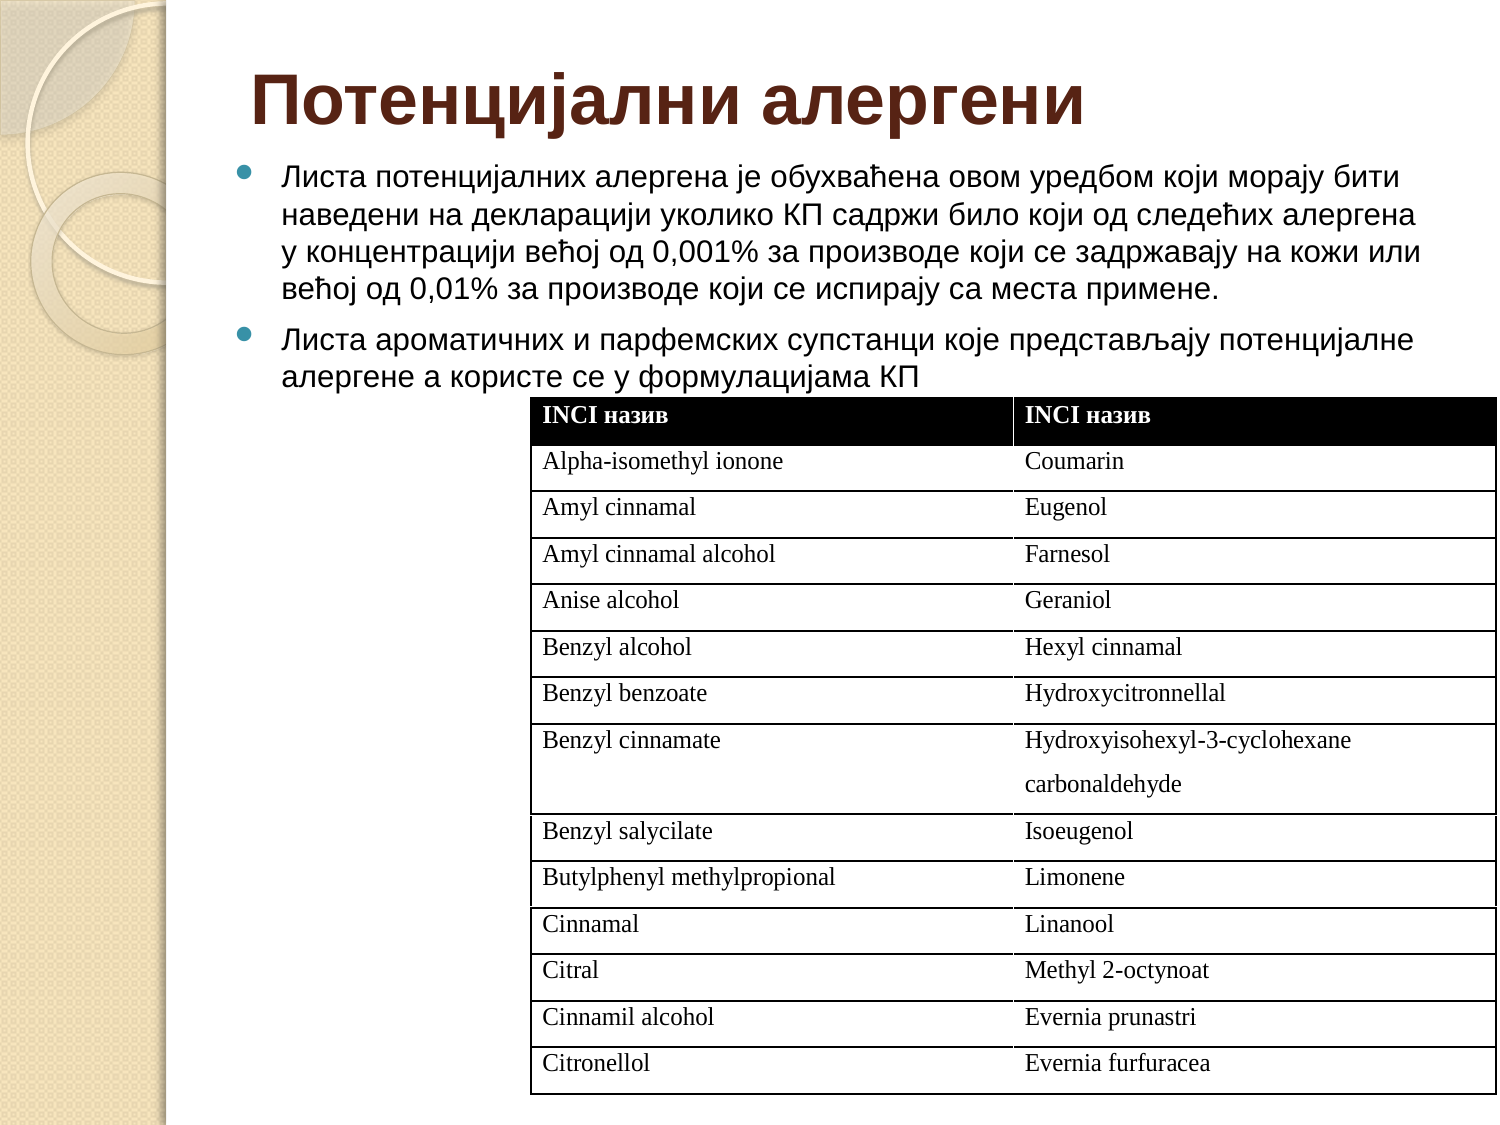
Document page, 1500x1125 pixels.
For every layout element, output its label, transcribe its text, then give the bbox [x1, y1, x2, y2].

picture [529, 396, 1500, 1125]
list Листа потенцијалних алергена је обухваћена овом уредбом који морају бити наведени на декларацији уколико КП садржи било који од следећих алергена у концентрацији већој од 0,001% за производе који се задржавају на кожи или већој од 0,01% за производе који се испирају са места примене. Листа ароматичних и парфемских супстанци које представљају потенцијалне алергене а користе се у формулацијама КП [206, 149, 1454, 937]
title Потенцијални алергени [235, 45, 1466, 233]
